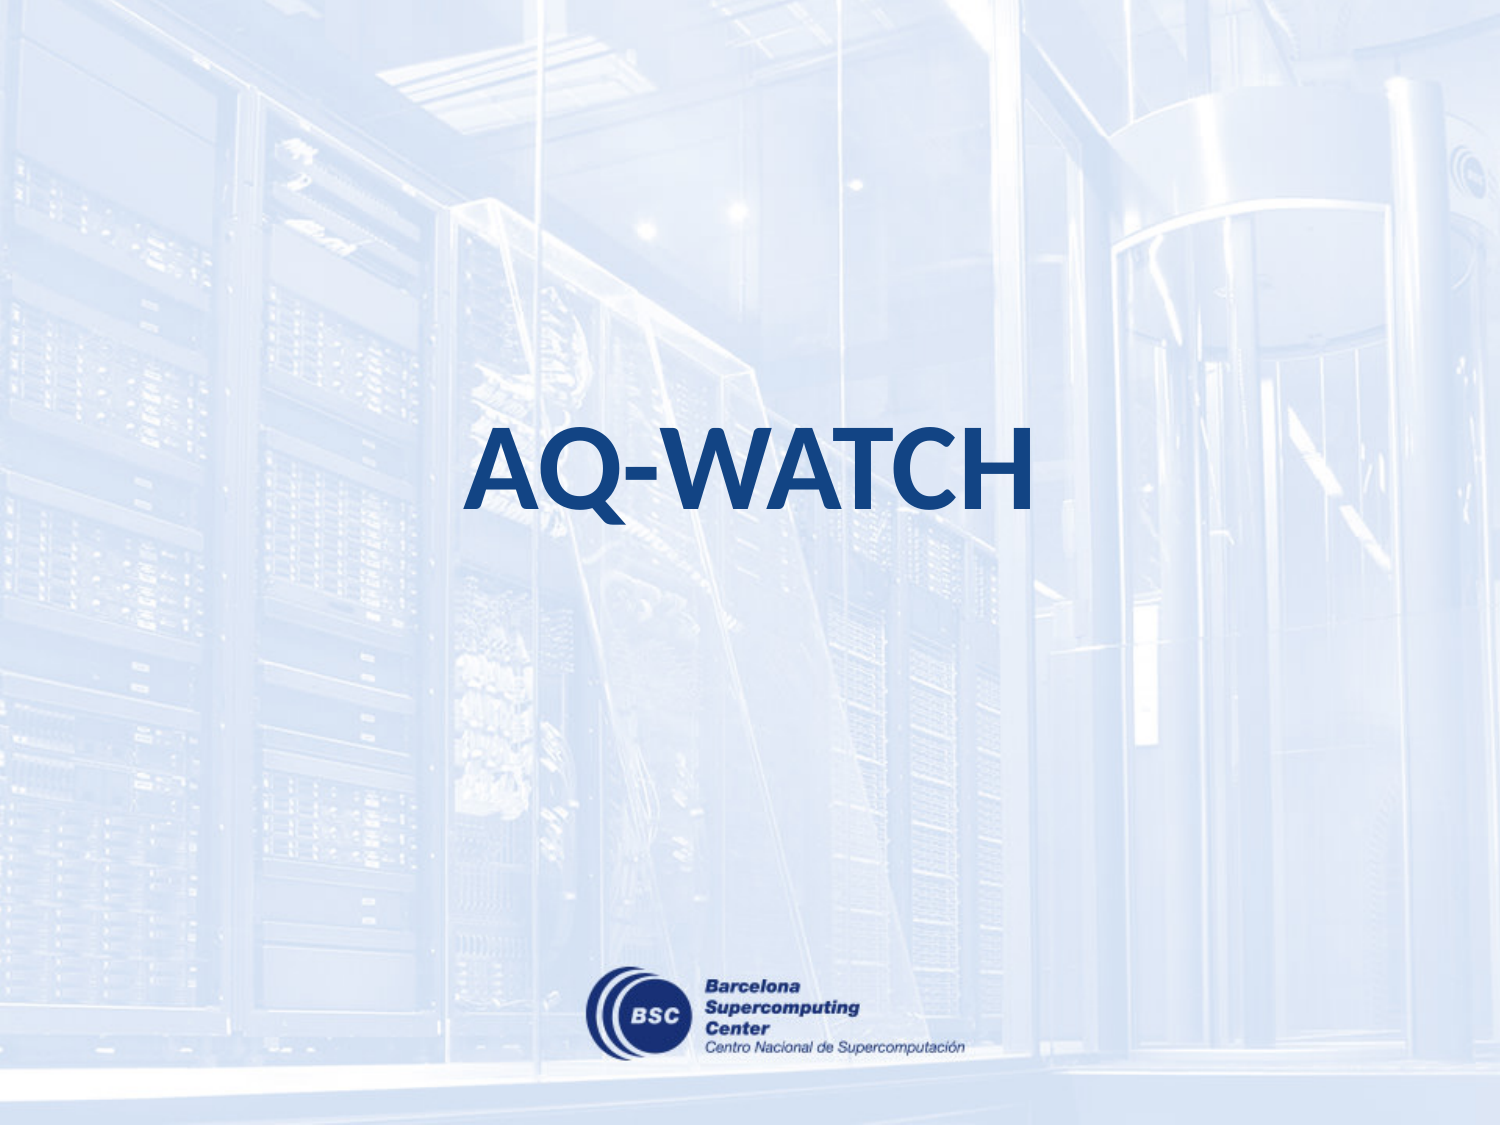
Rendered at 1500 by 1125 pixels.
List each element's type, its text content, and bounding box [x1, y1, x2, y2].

picture [0, 0, 1500, 1125]
title AQ-WATCH [188, 143, 1311, 794]
